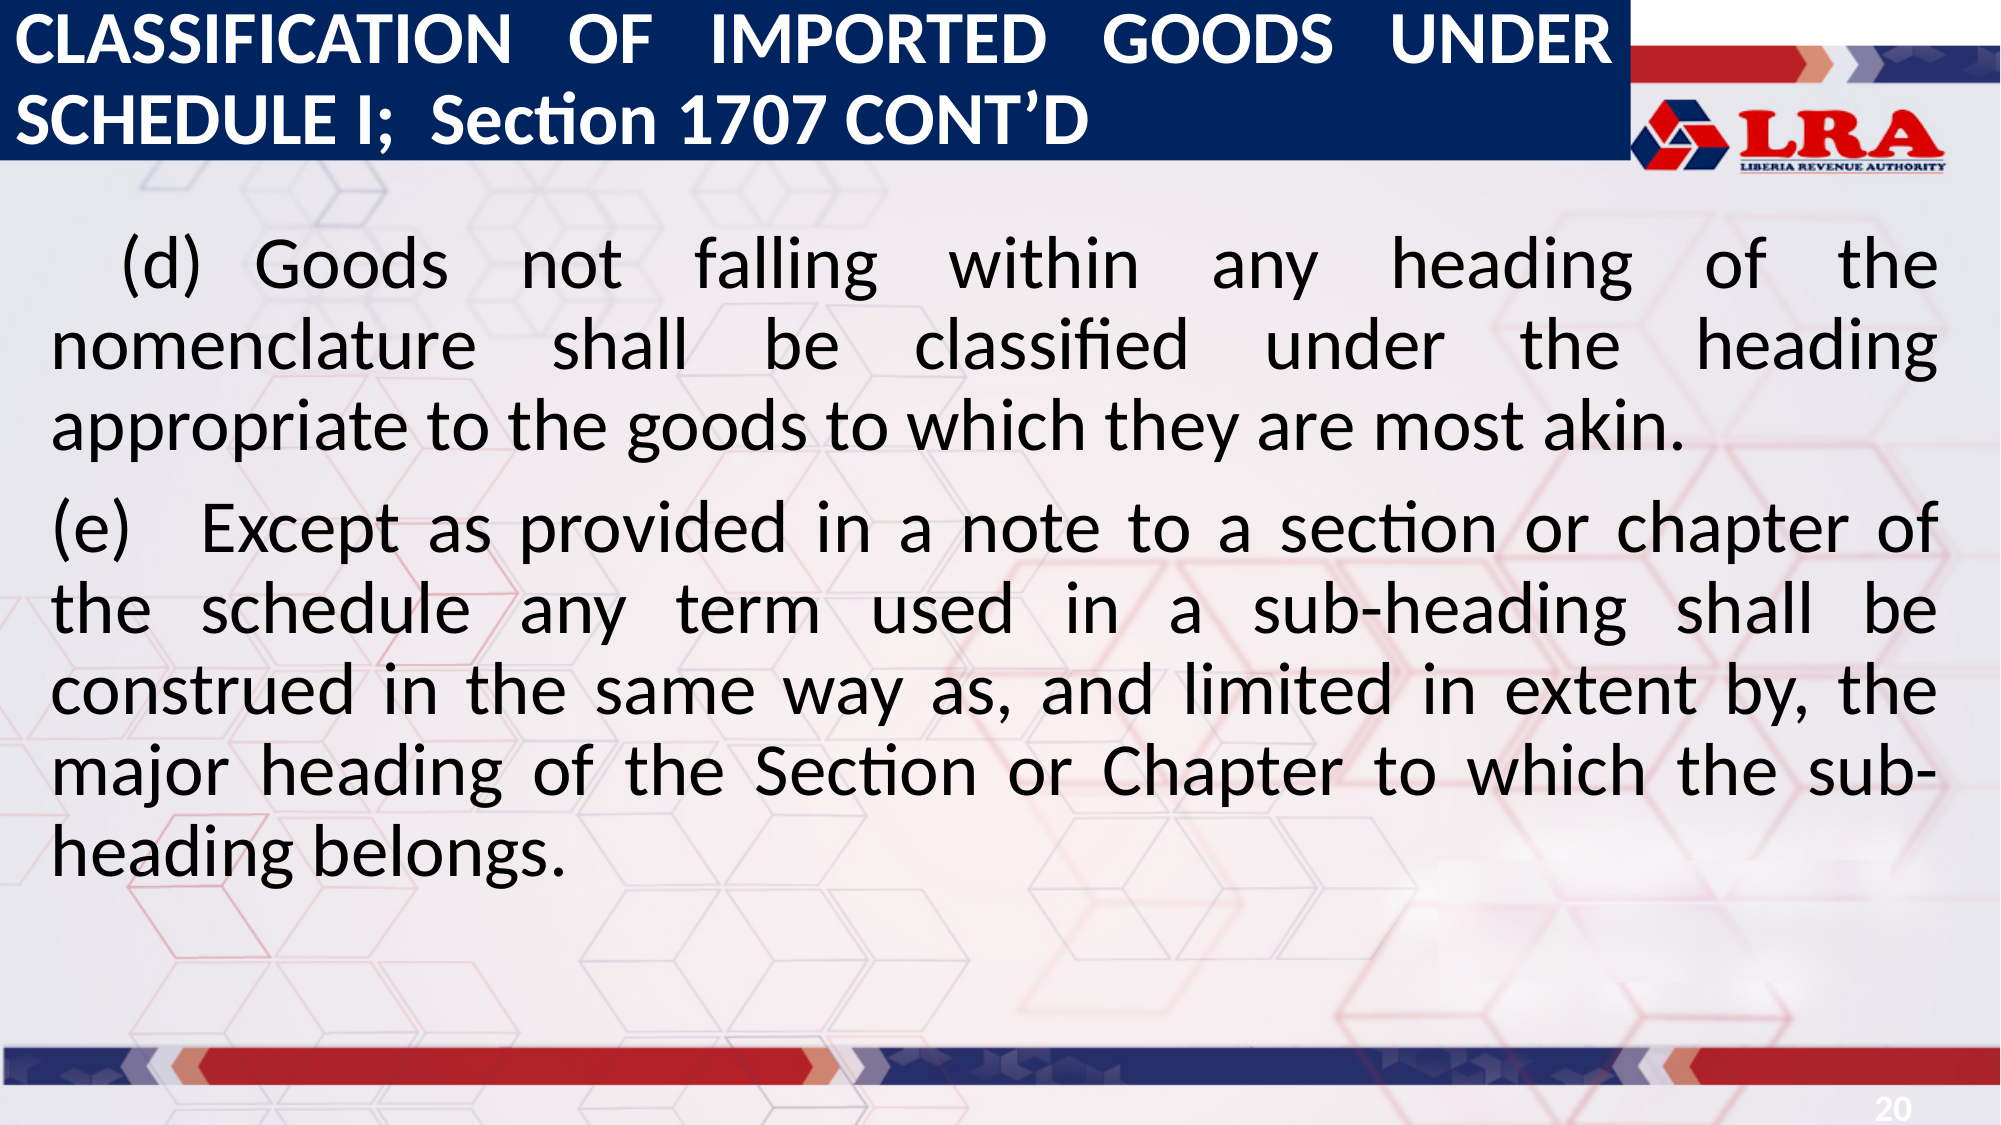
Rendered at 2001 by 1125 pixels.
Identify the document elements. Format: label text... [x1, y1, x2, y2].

text_box CLASSIFICATION OF IMPORTED GOODS UNDER SCHEDULE I; Section 1707 CONT’D [0, 0, 1631, 161]
list (d) Goods not falling within any heading of the nomenclature shall be classified under the heading appropriate to the goods to which they are most akin. (e) Except as provided in a note to a section or chapter of the schedule any term used in a sub-heading shall be construed in the same way as, and limited in extent by, the major heading of the Section or Chapter to which the sub-heading belongs. [35, 216, 1957, 932]
picture [0, 0, 2001, 1125]
slide_number 20 [1477, 1076, 1928, 1125]
text_box [35, 114, 2000, 963]
